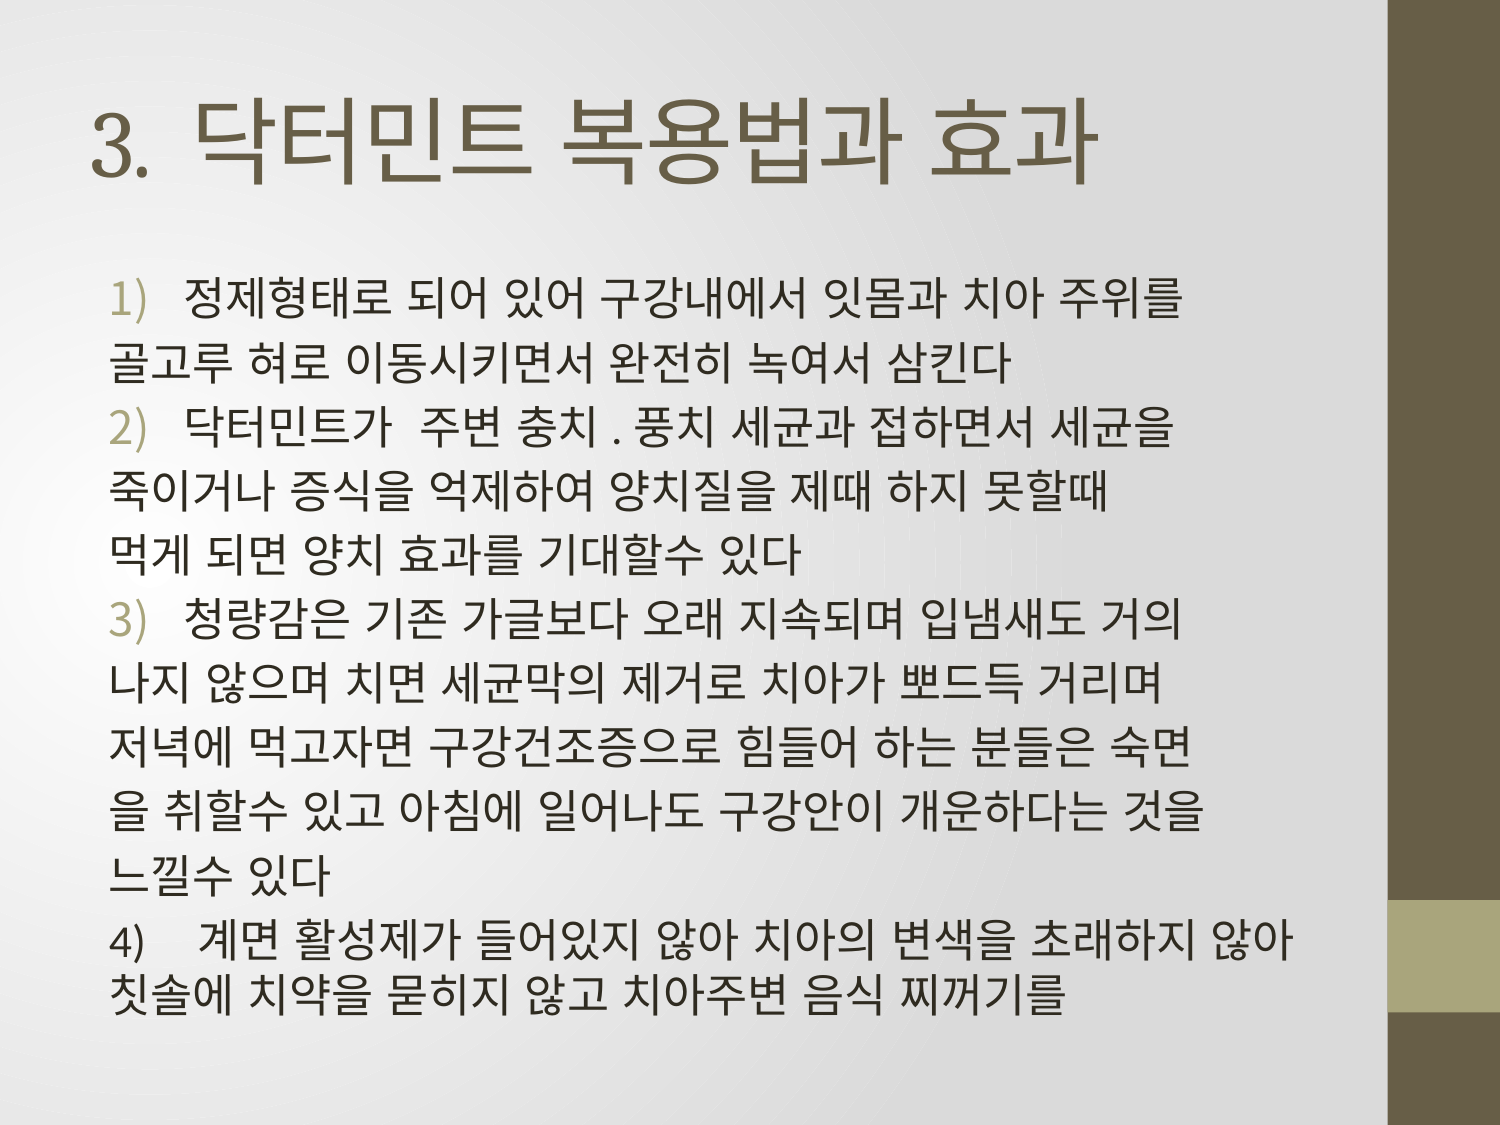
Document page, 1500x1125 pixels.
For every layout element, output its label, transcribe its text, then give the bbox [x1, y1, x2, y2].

title 3. 닥터민트 복용법과 효과 [75, 45, 1325, 233]
list 정제형태로 되어 있어 구강내에서 잇몸과 치아 주위를 골고루 혀로 이동시키면서 완전히 녹여서 삼킨다 닥터민트가 주변 충치.풍치 세균과 접하면서 세균을 죽이거나 증식을 억제하여 양치질을 제때 하지 못할때 먹게 되면 양치 효과를 기대할수 있다 청량감은 기존 가글보다 오래 지속되며 입냄새도 거의 나지 않으며 치면 세균막의 제거로 치아가 뽀드득 거리며 저녁에 먹고자면 구강건조증으로 힘들어 하는 분들은 숙면 을 취할수 있고 아침에 일어나도 구강안이 개운하다는 것을 느낄수 있다 4) 계면 활성제가 들어있지 않아 치아의 변색을 초래하지 않아 칫솔에 치약을 묻히지 않고 치아주변 음식 찌꺼기를 [75, 262, 1325, 1050]
